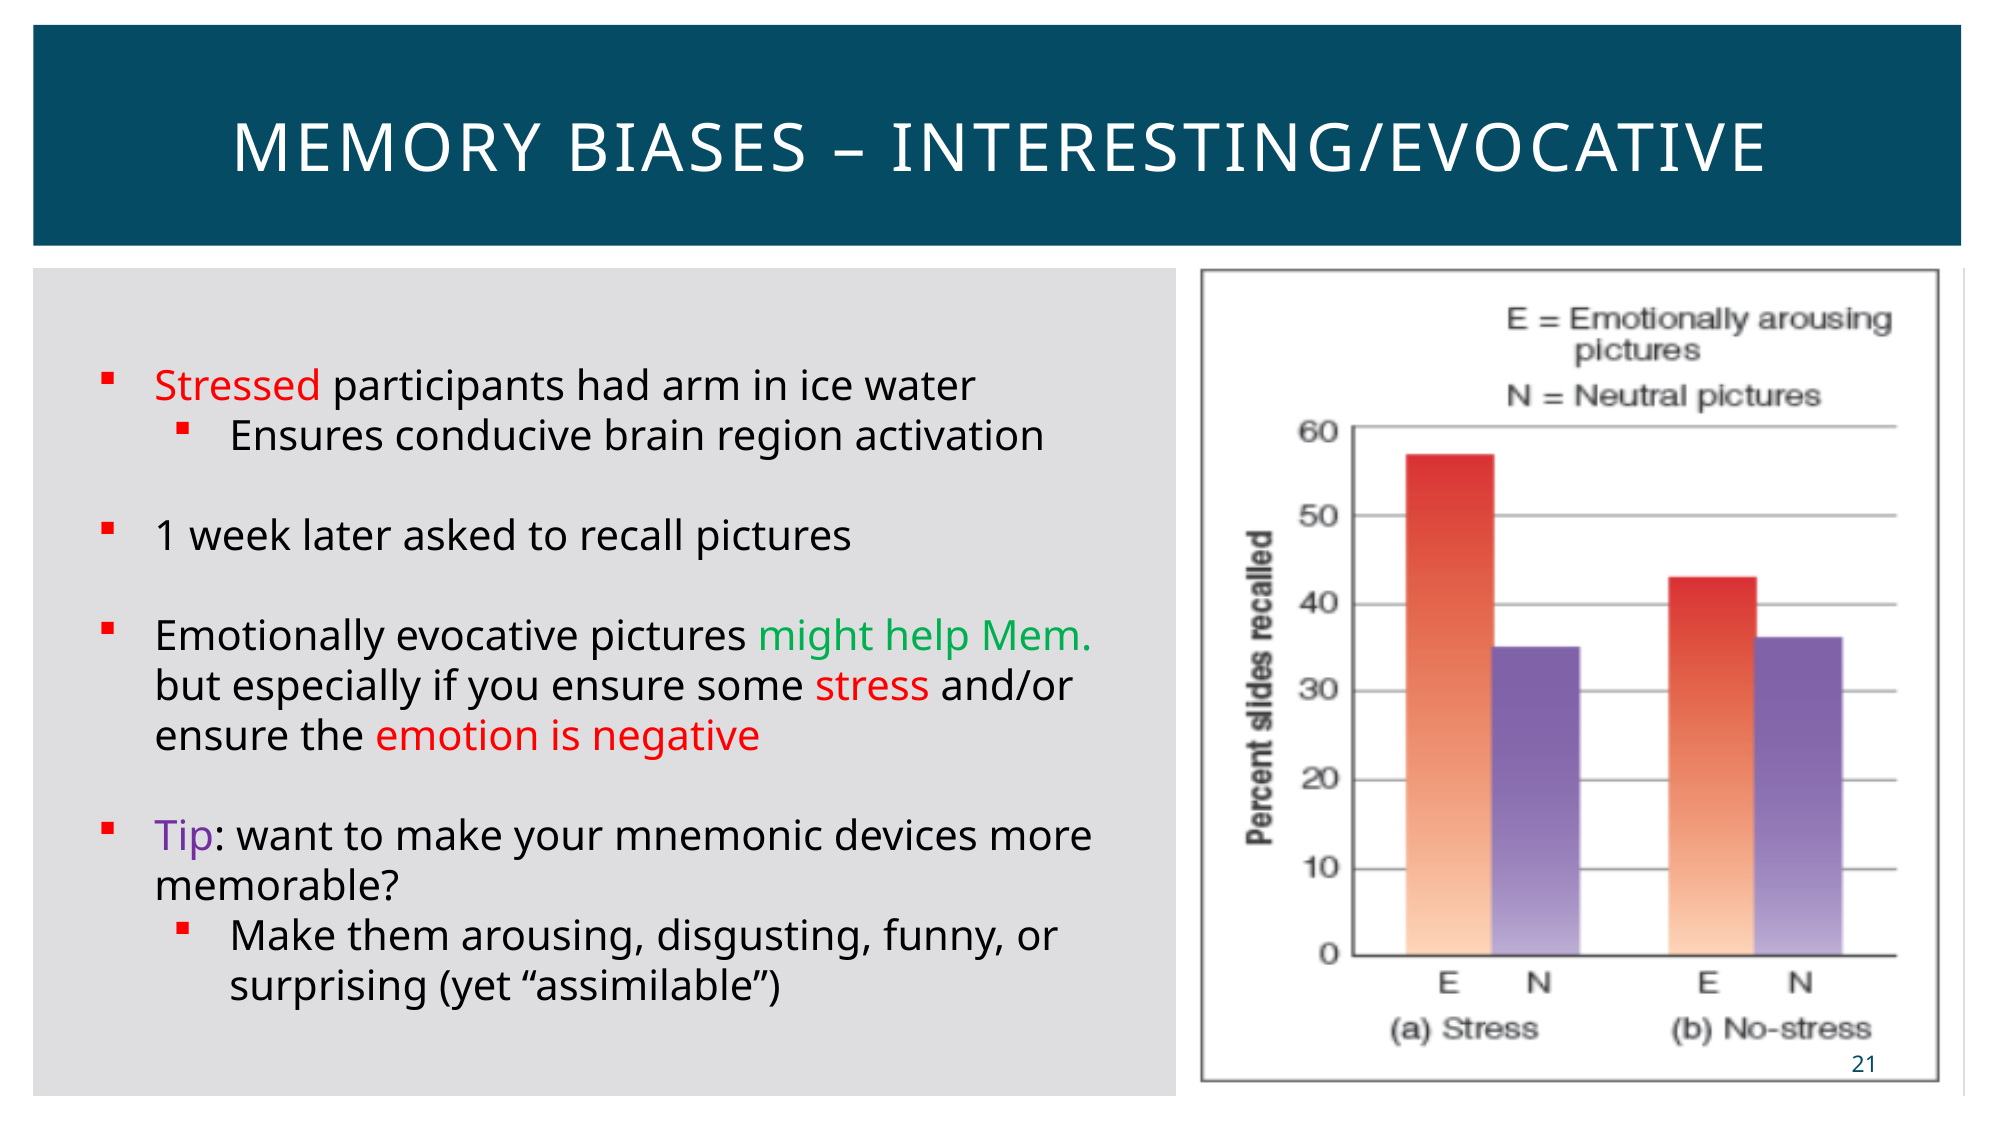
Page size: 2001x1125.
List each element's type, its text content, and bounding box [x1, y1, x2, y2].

text_box Stressed participants had arm in ice water Ensures conducive brain region activation 1 week later asked to recall pictures Emotionally evocative pictures might help Mem. but especially if you ensure some stress and/or ensure the emotion is negative Tip: want to make your mnemonic devices more memorable? Make them arousing, disgusting, funny, or surprising (yet “assimilable”) [83, 351, 1171, 1017]
title Memory biases – interesting/evocative [83, 58, 1917, 232]
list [1175, 252, 1964, 1100]
